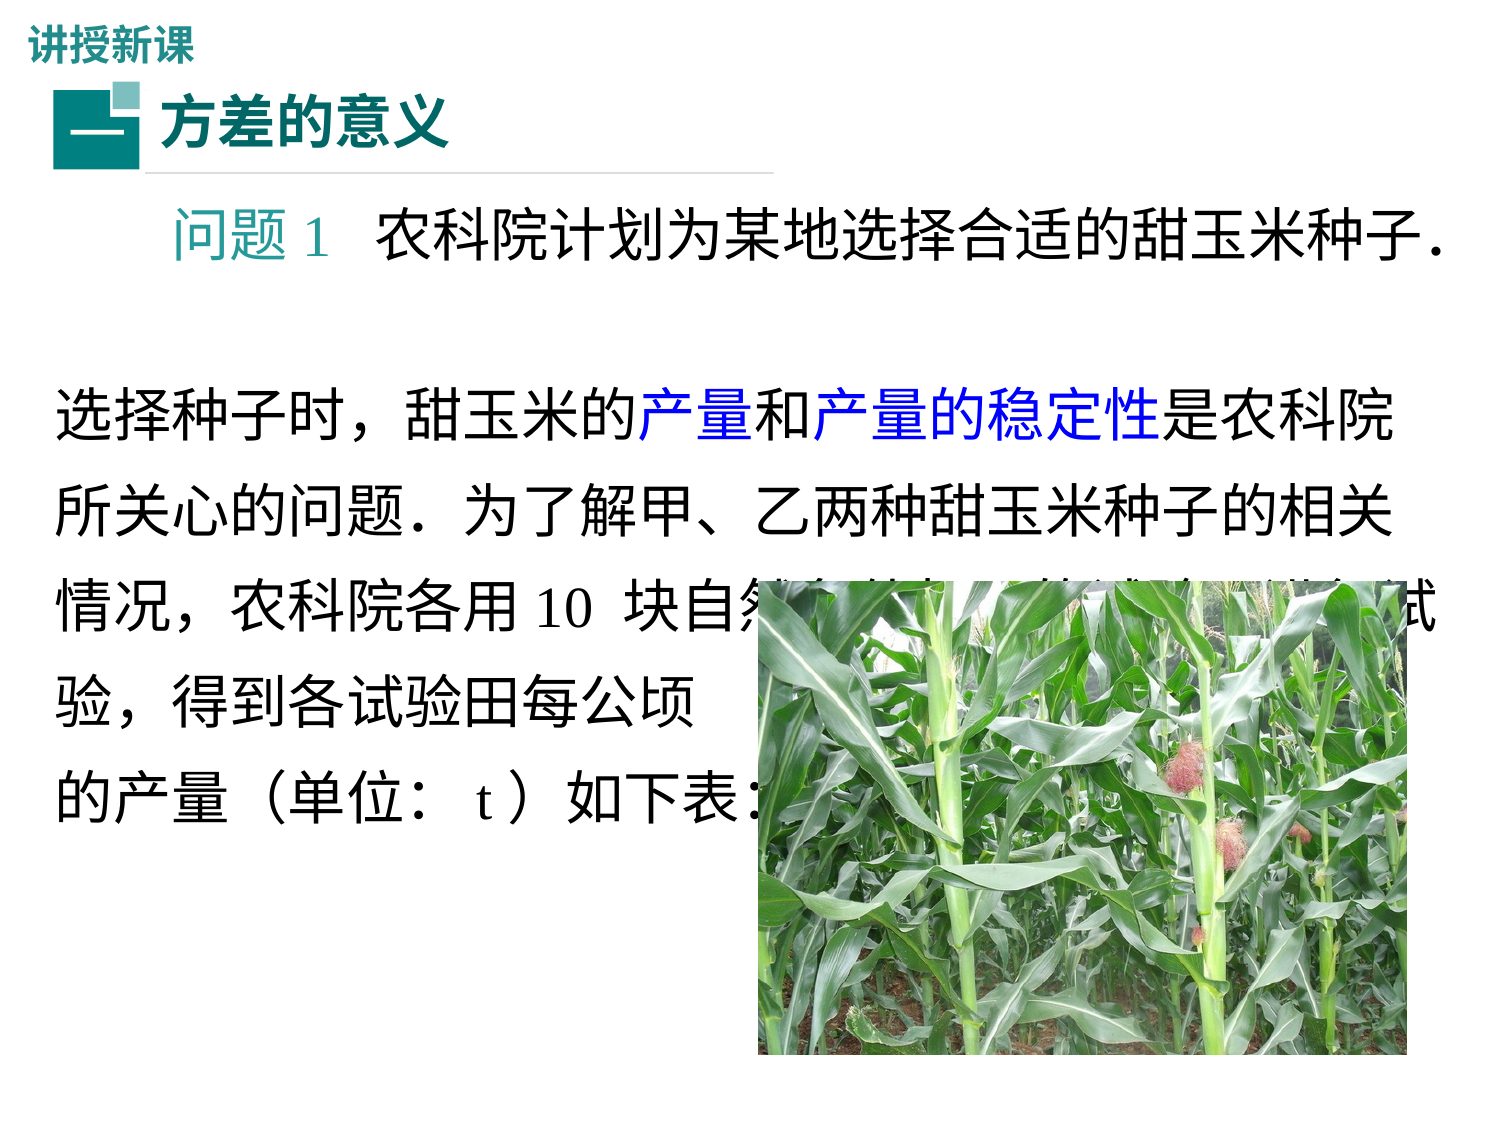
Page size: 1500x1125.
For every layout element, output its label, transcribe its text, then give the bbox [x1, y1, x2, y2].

text_box 讲授新课 [13, 11, 210, 77]
picture [758, 581, 1407, 1055]
text_box 问题1 农科院计划为某地选择合适的甜玉米种子． 选择种子时，甜玉米的产量和产量的稳定性是农科院 所关心的问题．为了解甲、乙两种甜玉米种子的相关 情况，农科院各用10 块自然条件相同的试验田进行试 验，得到各试验田每公顷 的产量（单位：t）如下表： [40, 177, 1495, 839]
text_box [53, 77, 774, 181]
